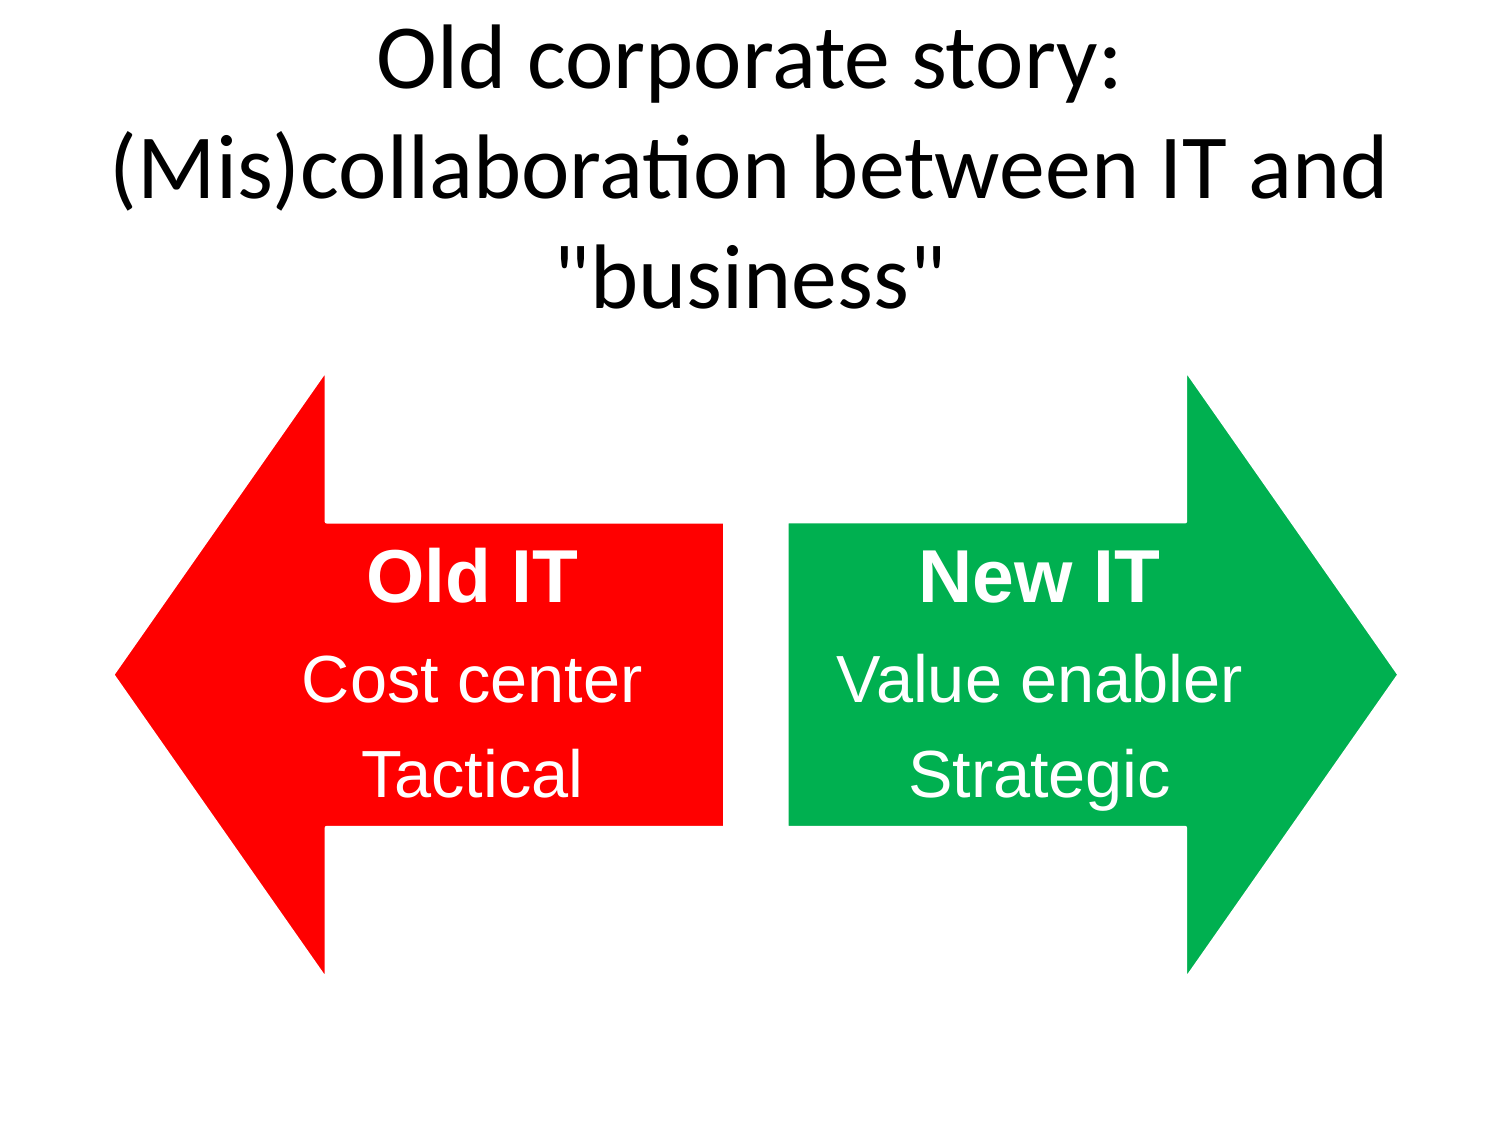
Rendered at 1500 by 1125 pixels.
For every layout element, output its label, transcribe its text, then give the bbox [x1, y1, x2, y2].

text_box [111, 314, 1400, 1036]
text_box Old corporate story: (Mis)collaboration between IT and "business" [75, 67, 1425, 256]
text_box [75, 262, 1425, 1005]
